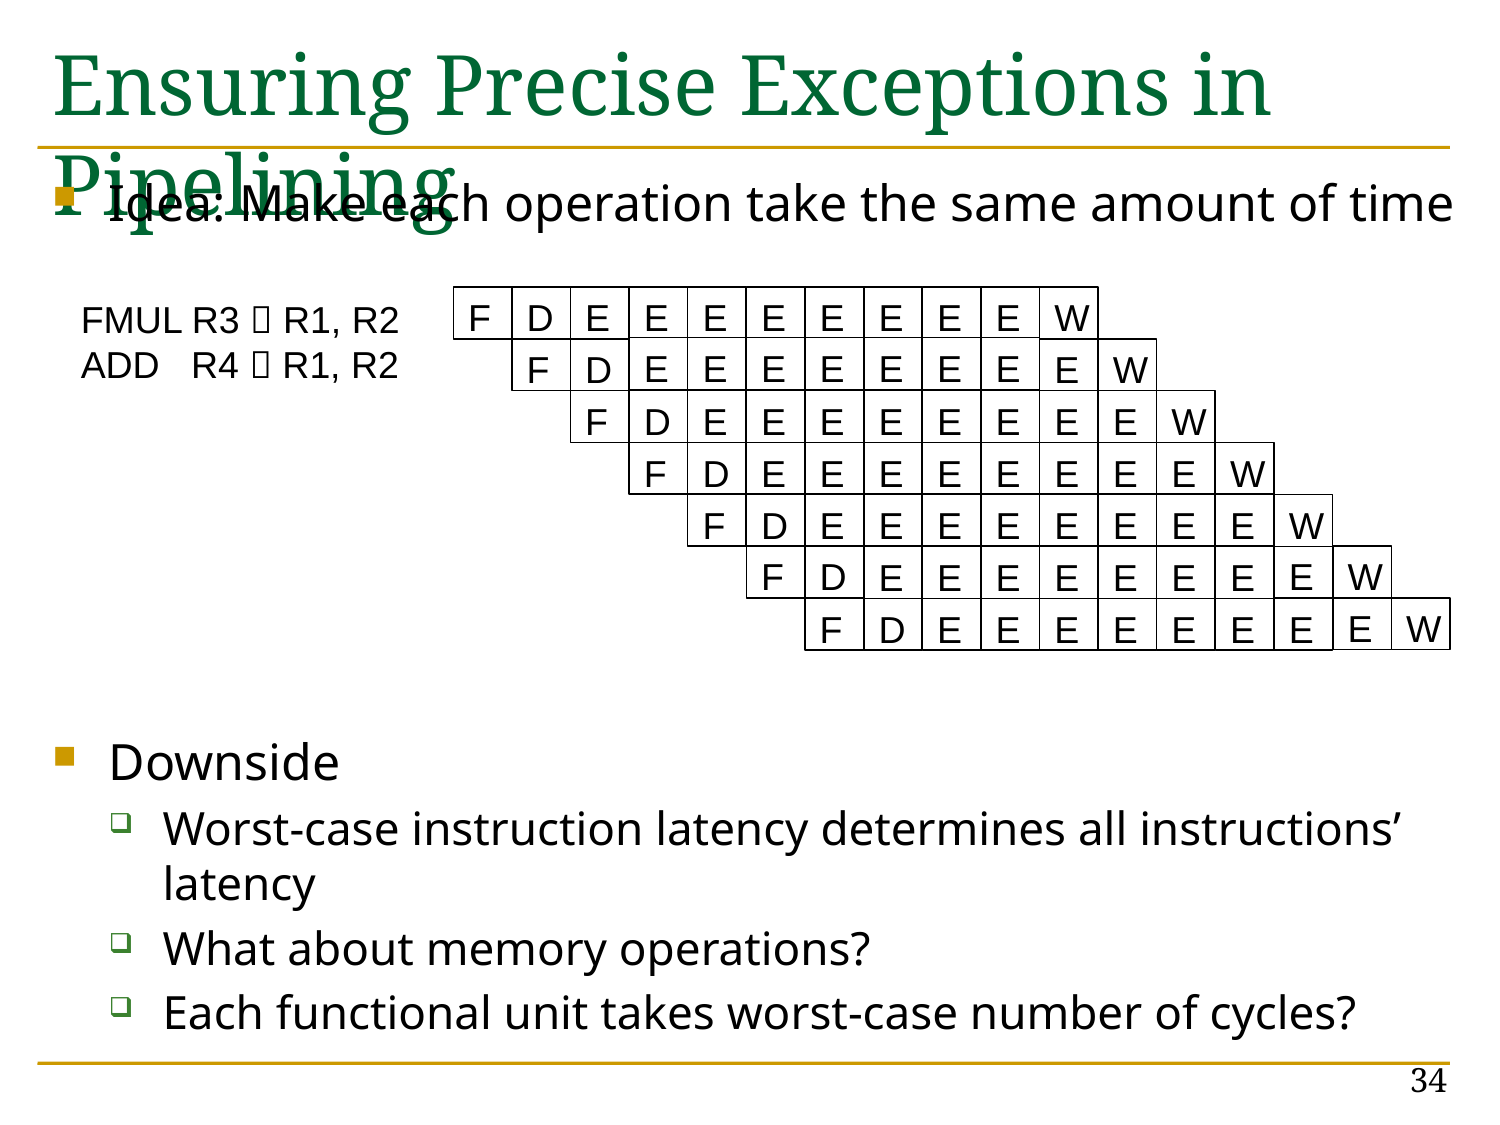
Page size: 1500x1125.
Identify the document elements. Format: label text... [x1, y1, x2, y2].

text_box E [922, 494, 980, 546]
text_box E [629, 286, 687, 337]
text_box F [687, 494, 746, 547]
text_box E [863, 286, 922, 337]
text_box E [1039, 546, 1098, 598]
text_box E [980, 546, 1039, 598]
text_box W [1098, 338, 1157, 390]
text_box E [1156, 546, 1215, 598]
text_box E [1274, 598, 1333, 651]
text_box E [1039, 442, 1098, 494]
text_box E [1156, 598, 1215, 651]
text_box E [980, 442, 1039, 494]
text_box E [980, 390, 1039, 442]
text_box E [980, 494, 1039, 546]
text_box E [1098, 494, 1156, 546]
text_box F [746, 547, 804, 598]
text_box E [746, 337, 804, 390]
text_box E [863, 390, 922, 442]
text_box E [1039, 598, 1098, 651]
text_box E [804, 390, 863, 442]
text_box E [746, 442, 804, 495]
title Ensuring Precise Exceptions in Pipelining [37, 24, 1450, 163]
text_box E [922, 546, 980, 598]
text_box FMUL R3  R1, R2 ADD R4  R1, R2 [66, 289, 415, 394]
text_box W [1156, 390, 1216, 442]
text_box E [1332, 597, 1391, 650]
text_box D [511, 286, 570, 339]
text_box D [804, 547, 863, 598]
text_box D [746, 495, 804, 547]
text_box D [570, 339, 629, 390]
text_box E [1039, 390, 1099, 442]
text_box E [570, 286, 629, 339]
text_box D [629, 390, 687, 442]
text_box E [1099, 390, 1156, 442]
text_box E [804, 286, 863, 337]
text_box E [922, 337, 980, 390]
text_box F [629, 442, 687, 495]
text_box E [687, 390, 746, 443]
text_box W [1215, 442, 1275, 494]
text_box E [980, 337, 1040, 390]
text_box E [980, 286, 1040, 337]
text_box W [1391, 597, 1450, 650]
text_box E [804, 494, 863, 547]
text_box D [687, 443, 746, 494]
text_box E [746, 286, 804, 337]
text_box F [511, 339, 570, 391]
text_box E [1156, 494, 1216, 546]
text_box E [1157, 442, 1215, 494]
text_box F [570, 390, 629, 443]
text_box E [922, 286, 980, 337]
text_box E [1039, 494, 1098, 546]
text_box E [1275, 547, 1332, 598]
text_box E [1098, 546, 1156, 598]
text_box E [863, 546, 922, 599]
text_box E [687, 337, 746, 390]
text_box F [804, 598, 863, 651]
text_box E [1098, 442, 1157, 494]
text_box E [804, 442, 863, 494]
text_box E [1215, 598, 1274, 651]
text_box W [1274, 494, 1333, 547]
text_box E [980, 598, 1039, 651]
text_box E [922, 598, 980, 651]
text_box E [746, 390, 804, 442]
text_box E [1216, 494, 1274, 546]
text_box E [1215, 546, 1275, 598]
text_box E [804, 337, 863, 390]
text_box E [687, 286, 746, 337]
text_box E [629, 337, 687, 390]
text_box D [863, 599, 922, 651]
text_box E [922, 390, 980, 442]
text_box W [1332, 546, 1392, 597]
text_box E [863, 337, 922, 390]
text_box W [1040, 286, 1099, 339]
slide_number 34 [1111, 1036, 1462, 1112]
text_box E [1040, 339, 1098, 390]
text_box E [863, 442, 922, 494]
text_box E [922, 442, 980, 494]
text_box E [863, 494, 922, 546]
list Idea: Make each operation take the same amount of time Downside Worst-case instruction latency determines all instructions’ latency What about memory operations? Each functional unit takes worst-case number of cycles? [37, 163, 1500, 1016]
text_box E [1098, 598, 1156, 651]
text_box F [453, 286, 511, 339]
